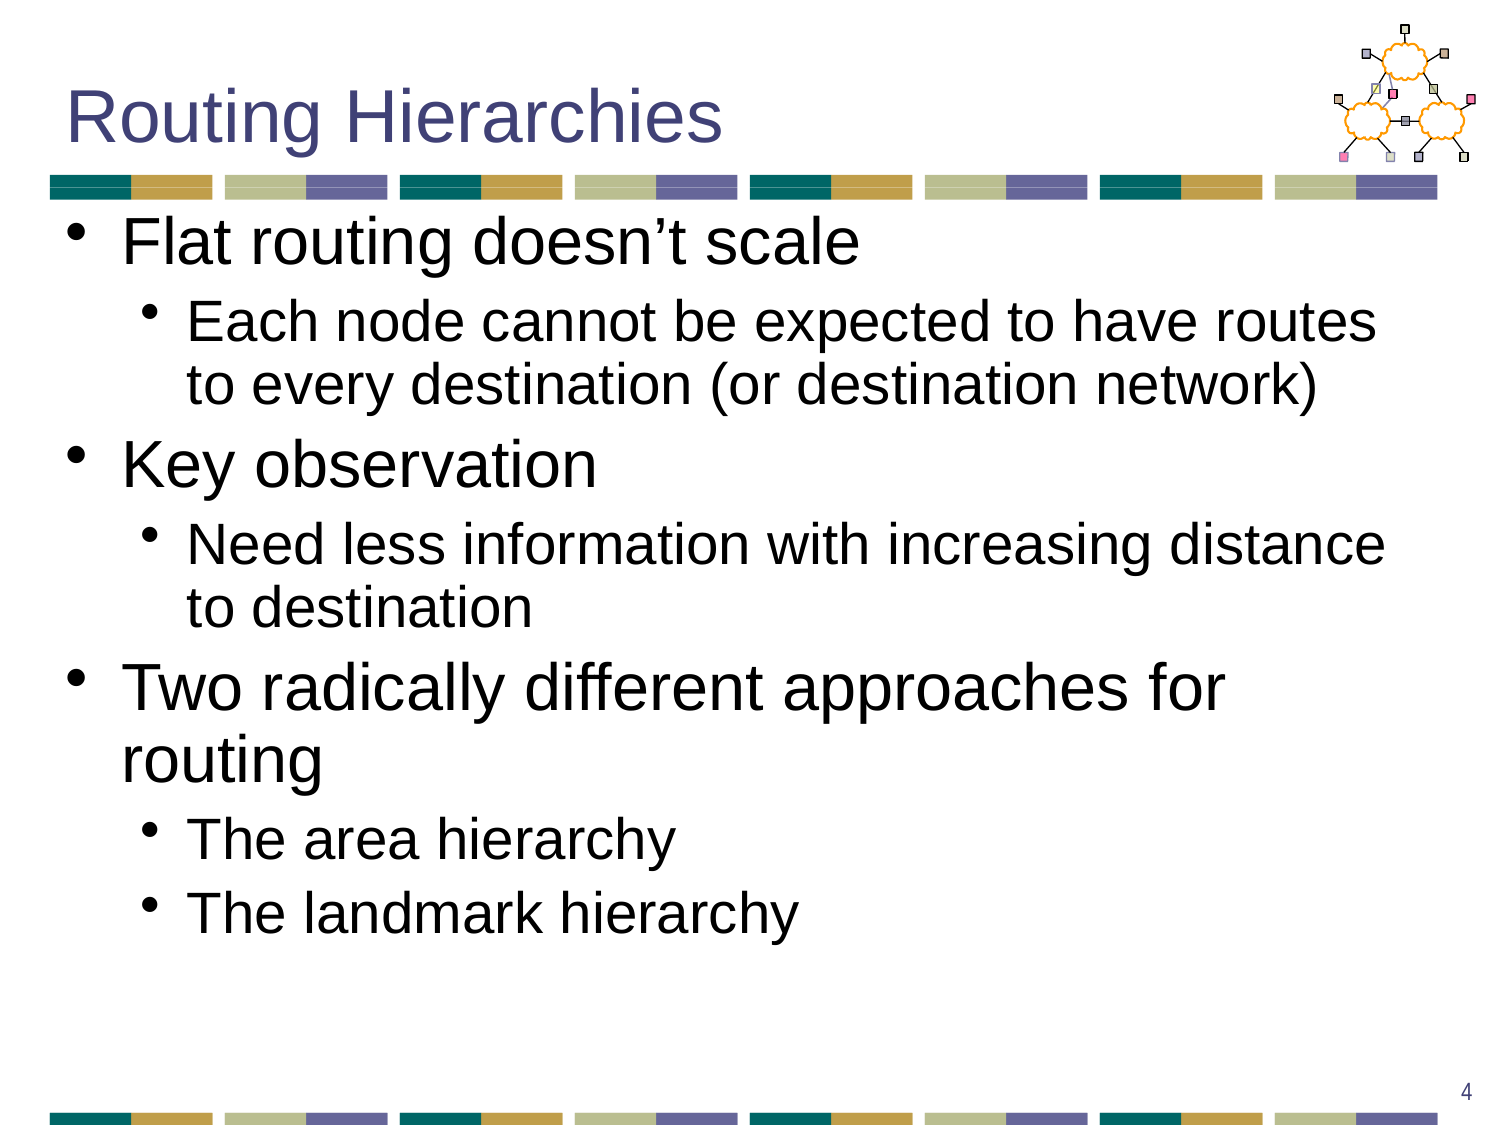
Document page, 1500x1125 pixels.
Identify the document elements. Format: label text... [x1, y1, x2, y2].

slide_number 4 [1174, 1037, 1488, 1113]
title Routing Hierarchies [49, 62, 1388, 163]
list Flat routing doesn’t scale Each node cannot be expected to have routes to every destination (or destination network) Key observation Need less information with increasing distance to destination Two radically different approaches for routing The area hierarchy The landmark hierarchy [49, 199, 1438, 1051]
